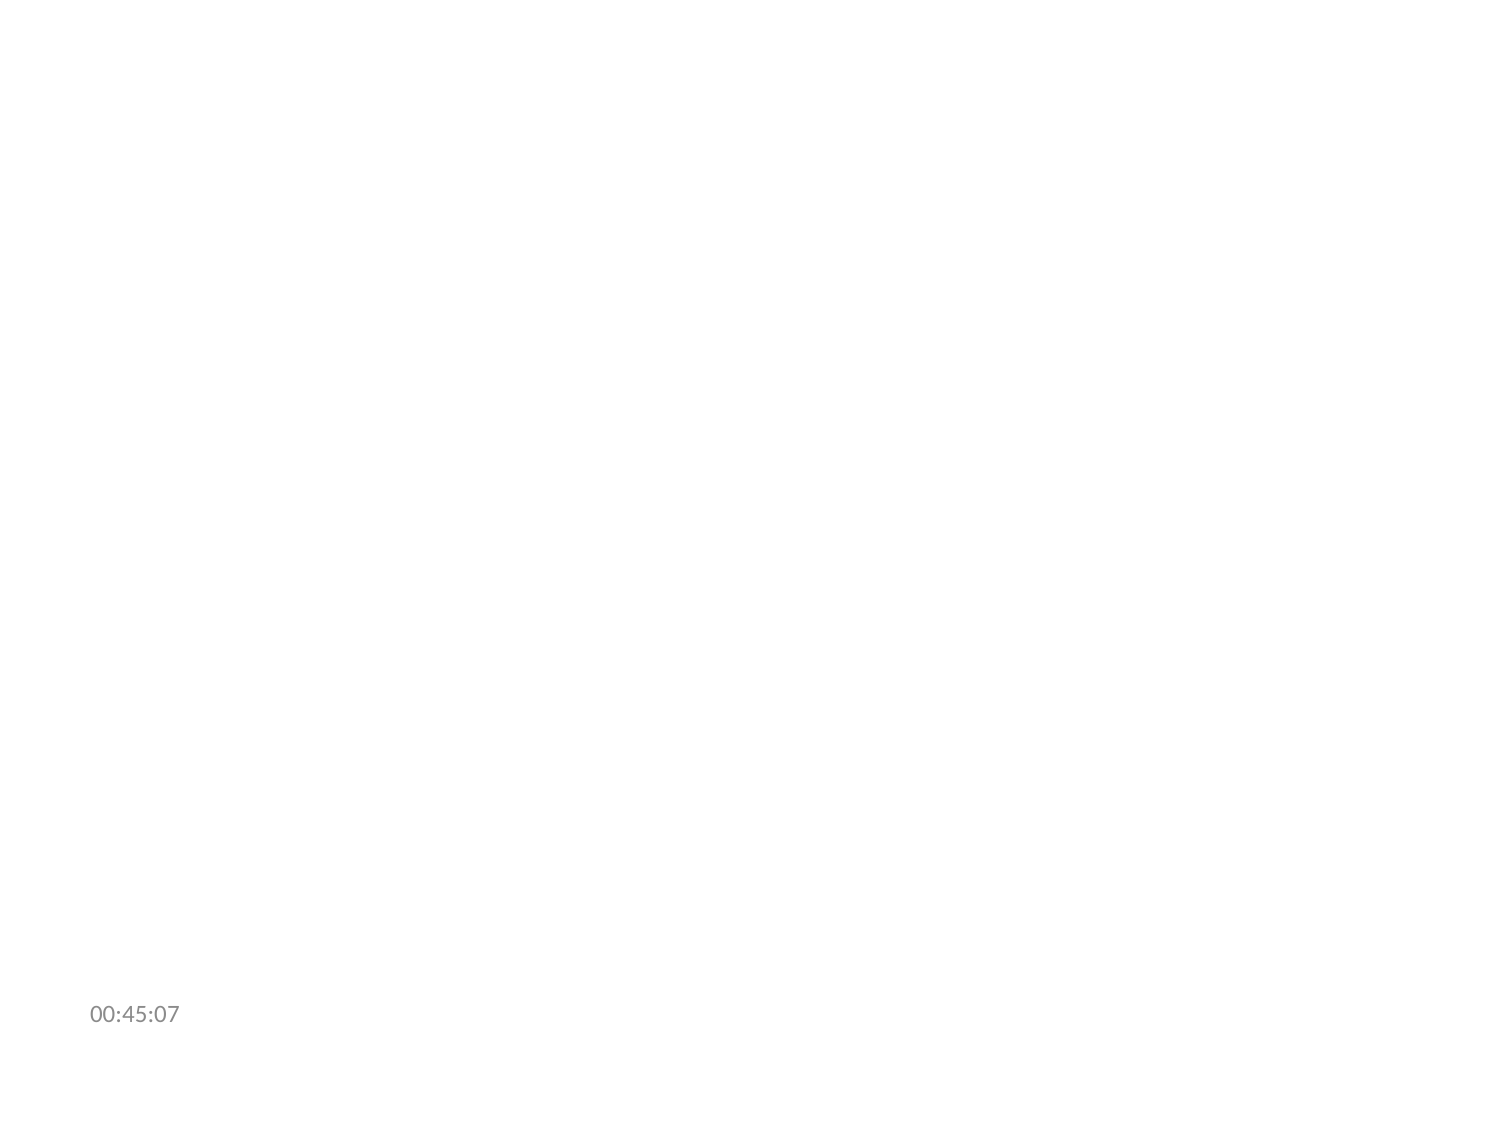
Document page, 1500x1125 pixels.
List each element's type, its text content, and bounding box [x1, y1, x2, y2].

text_box 15:35:09 [75, 982, 425, 1043]
